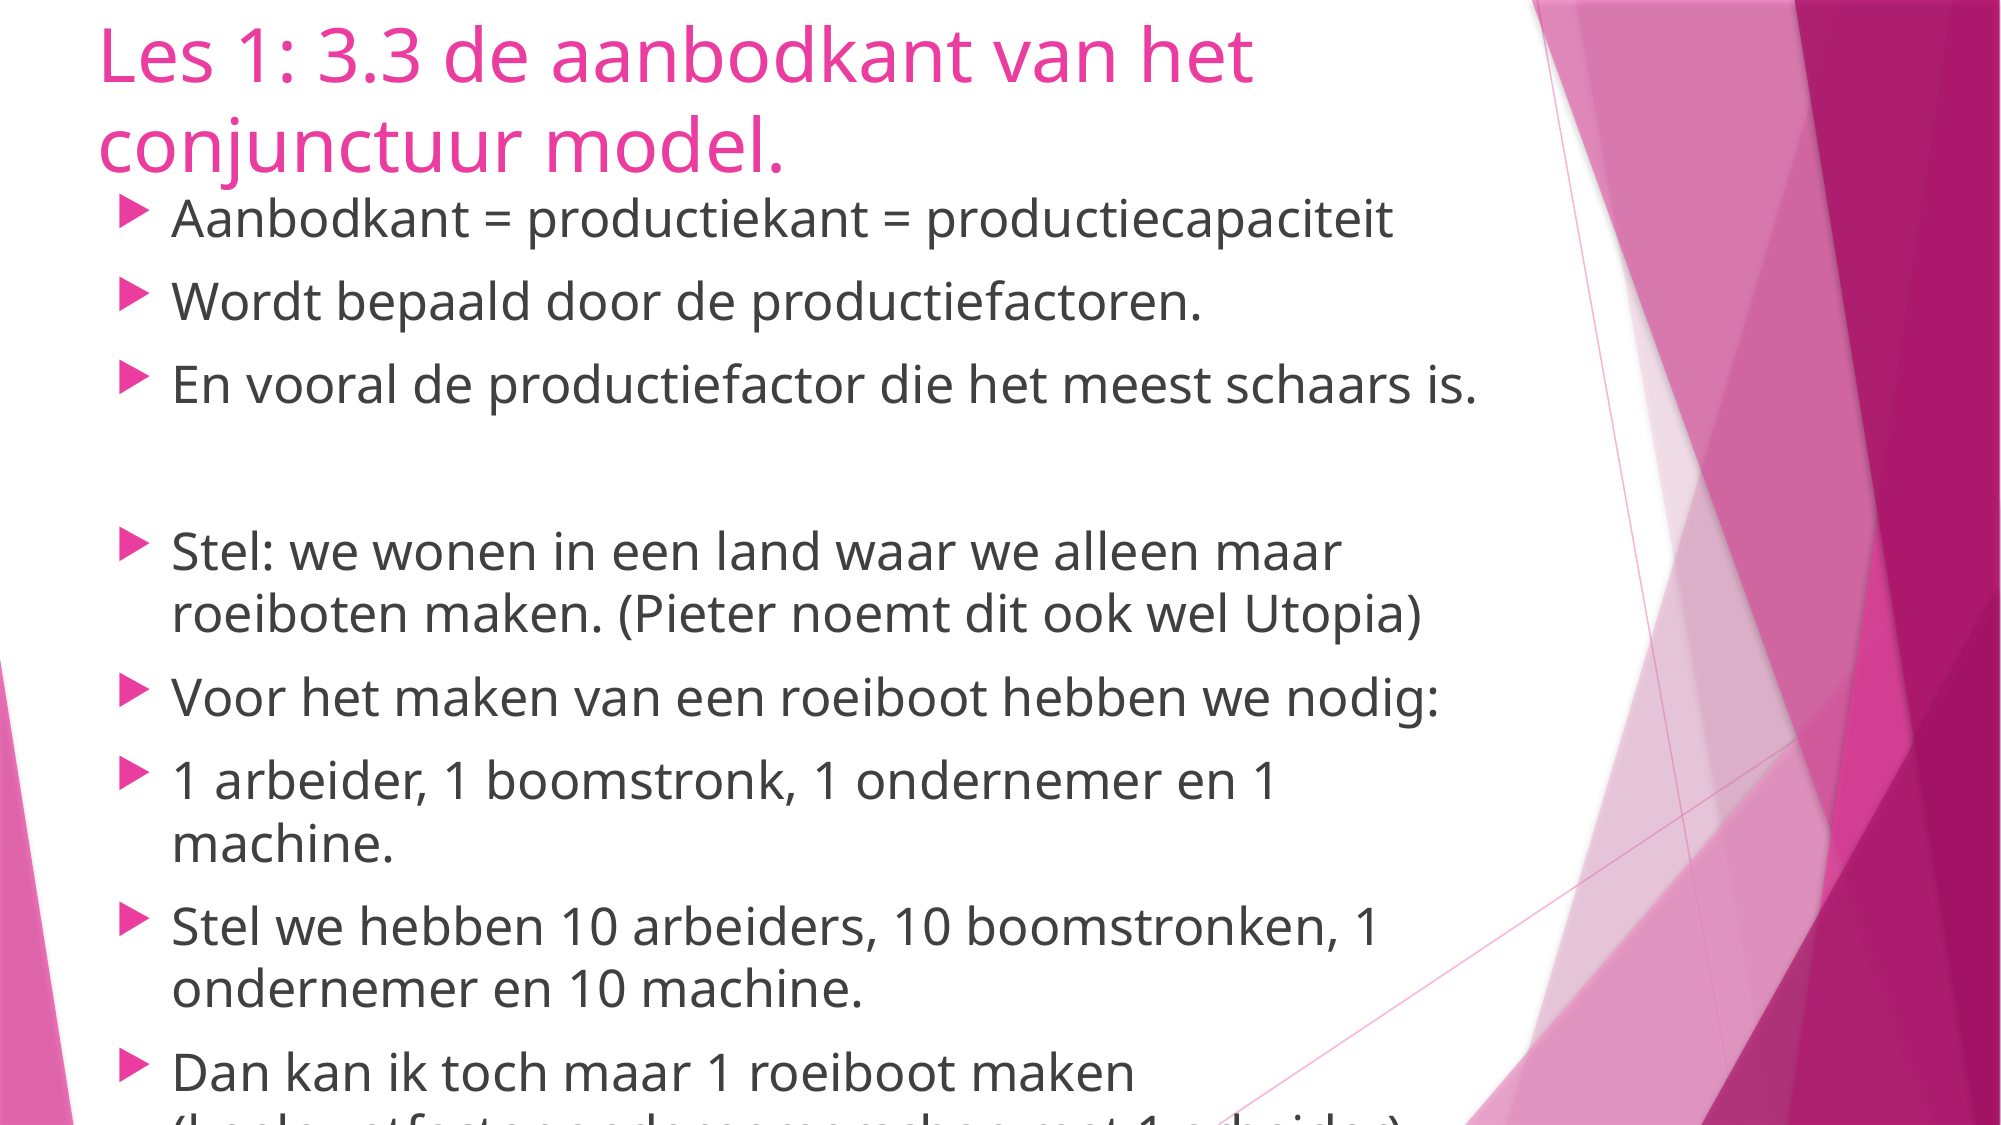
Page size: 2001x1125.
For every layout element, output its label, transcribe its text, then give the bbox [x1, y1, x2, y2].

list Aanbodkant = productiekant = productiecapaciteit Wordt bepaald door de productiefactoren. En vooral de productiefactor die het meest schaars is. Stel: we wonen in een land waar we alleen maar roeiboten maken. (Pieter noemt dit ook wel Utopia) Voor het maken van een roeiboot hebben we nodig: 1 arbeider, 1 boomstronk, 1 ondernemer en 1 machine. Stel we hebben 10 arbeiders, 10 boomstronken, 1 ondernemer en 10 machine. Dan kan ik toch maar 1 roeiboot maken (knelpuntfactor ondernemerschap met 1 arbeider) [100, 177, 1522, 992]
title Les 1: 3.3 de aanbodkant van het conjunctuur model. [82, 0, 1522, 317]
